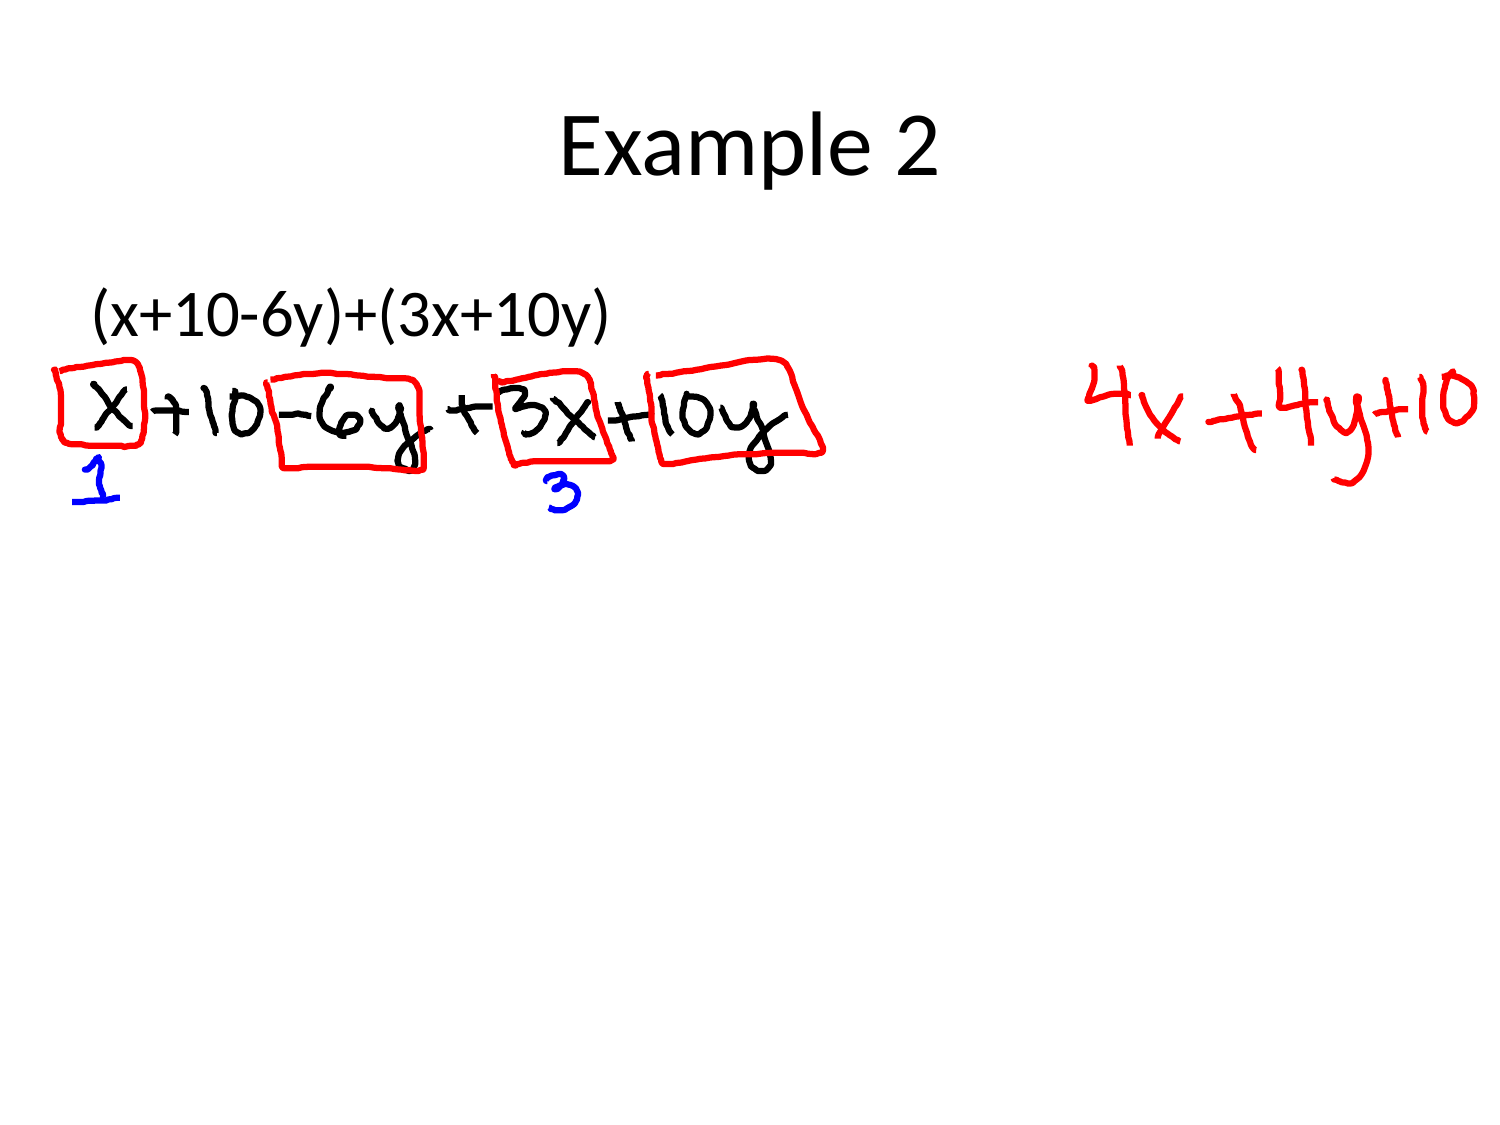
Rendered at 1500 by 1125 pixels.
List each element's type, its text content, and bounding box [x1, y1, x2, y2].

text_box [1207, 415, 1242, 424]
title Example 2 [75, 45, 1425, 233]
text_box [202, 387, 217, 434]
text_box [265, 371, 425, 472]
text_box [53, 359, 147, 448]
text_box [1419, 376, 1429, 433]
text_box [167, 395, 177, 435]
text_box [229, 390, 262, 436]
text_box [1307, 392, 1319, 404]
text_box [645, 357, 824, 465]
text_box [607, 414, 650, 422]
text_box [84, 456, 105, 499]
text_box [1325, 395, 1370, 485]
text_box [1163, 425, 1181, 443]
text_box [1119, 365, 1131, 446]
text_box [72, 497, 120, 503]
text_box [1276, 367, 1304, 409]
text_box [545, 473, 579, 512]
text_box [1086, 364, 1123, 402]
text_box [1140, 394, 1165, 429]
text_box [1373, 408, 1409, 416]
text_box [1233, 393, 1257, 451]
text_box [1384, 379, 1394, 409]
text_box [467, 405, 493, 409]
text_box [493, 370, 615, 467]
text_box [177, 409, 189, 413]
text_box [1244, 412, 1262, 417]
list (x+10-6y)+(3x+10y) [75, 262, 1425, 1005]
text_box [1441, 370, 1475, 424]
text_box [747, 454, 772, 472]
text_box [617, 402, 624, 417]
text_box [422, 427, 432, 433]
text_box [447, 408, 463, 412]
text_box [151, 409, 170, 413]
text_box [1157, 395, 1184, 439]
text_box [623, 419, 633, 442]
text_box [1390, 412, 1399, 438]
text_box [460, 395, 478, 434]
text_box [1300, 369, 1312, 446]
